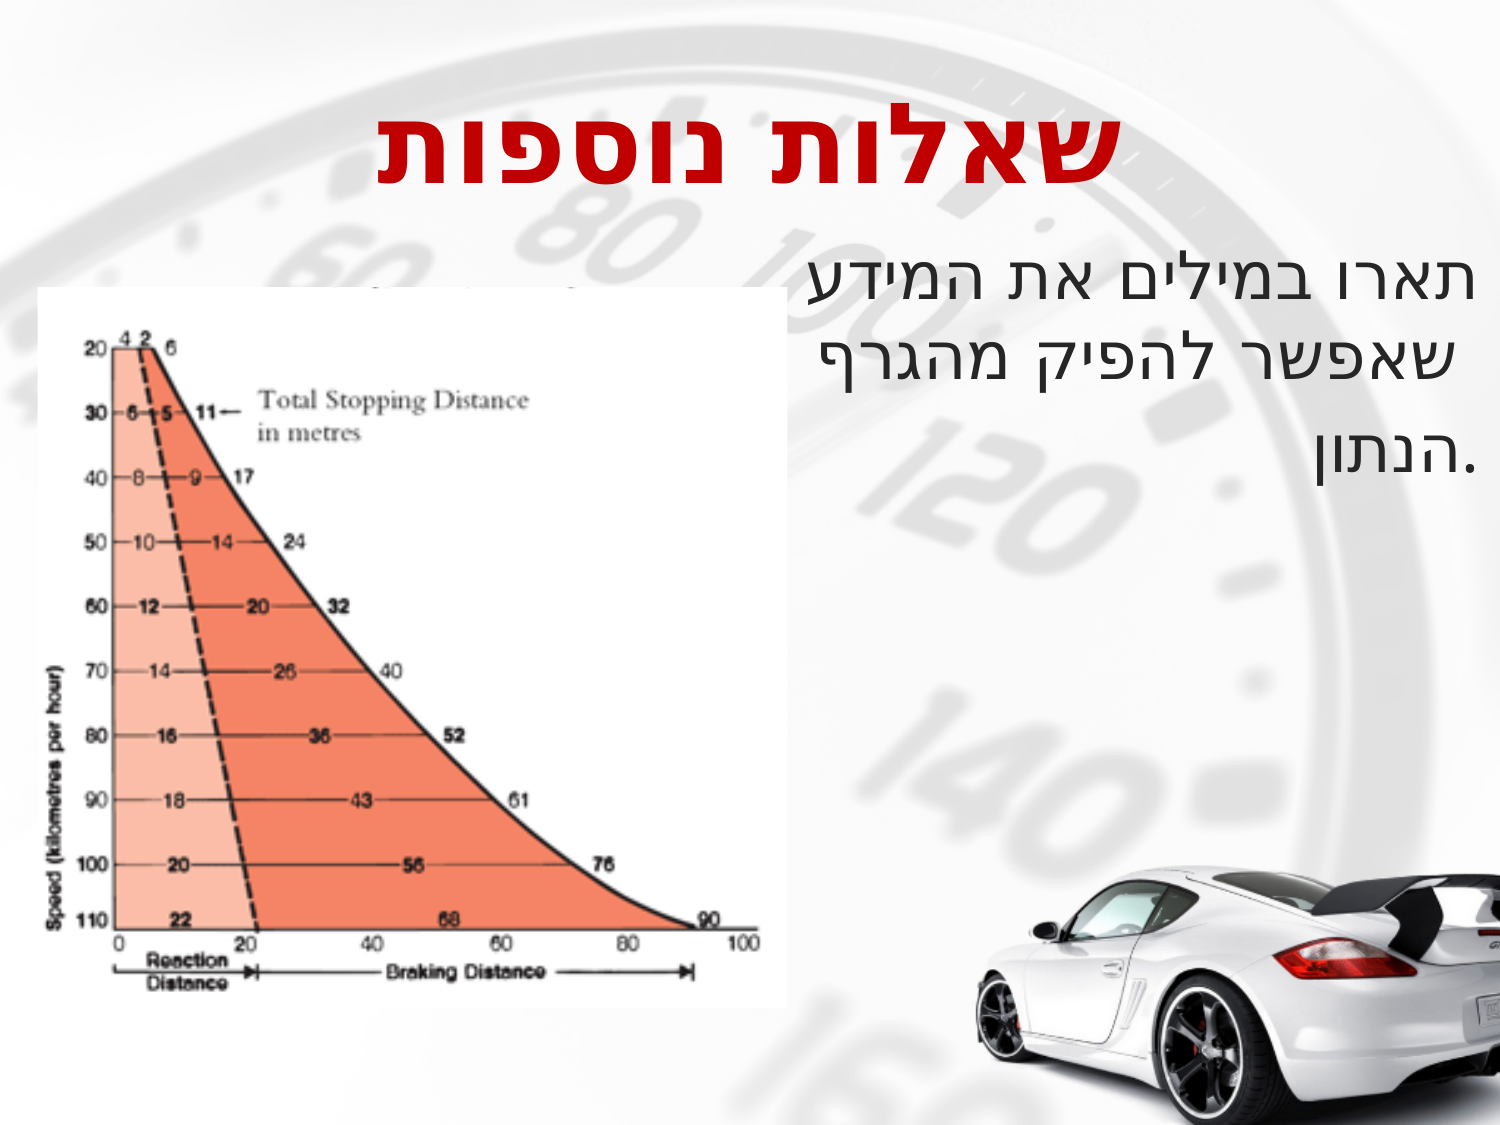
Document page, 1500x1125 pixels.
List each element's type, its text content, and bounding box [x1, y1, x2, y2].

title שאלות נוספות [75, 45, 1425, 233]
list תארו במילים את המידע שאפשר להפיק מהגרף הנתון. [732, 224, 1495, 775]
picture [0, 0, 1500, 1125]
